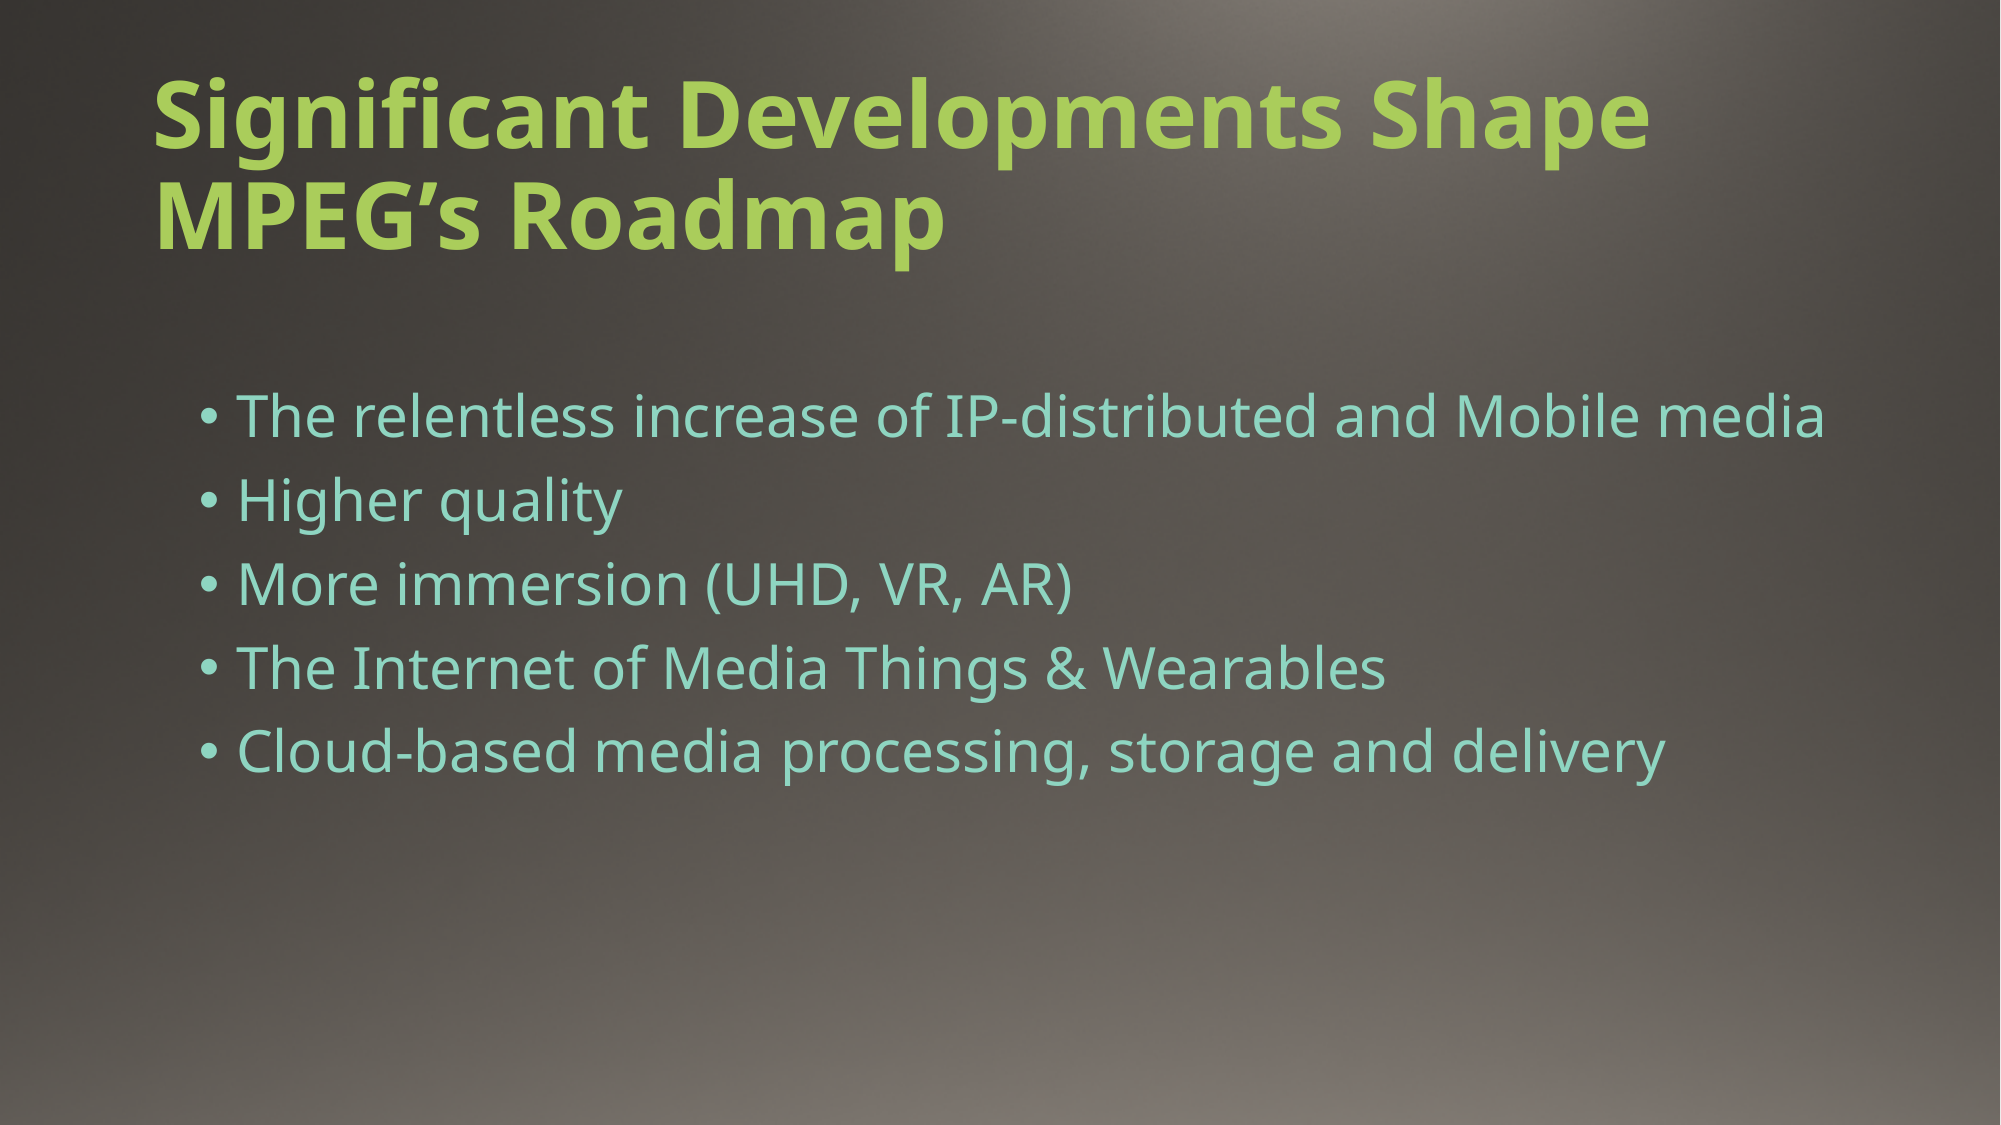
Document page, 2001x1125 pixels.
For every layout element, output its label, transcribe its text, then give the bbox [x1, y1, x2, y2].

list The relentless increase of IP-distributed and Mobile media Higher quality More immersion (UHD, VR, AR) The Internet of Media Things & Wearables Cloud-based media processing, storage and delivery [183, 379, 1863, 1014]
picture [0, 0, 2001, 1125]
title Significant Developments Shape MPEG’s Roadmap [137, 59, 1863, 278]
